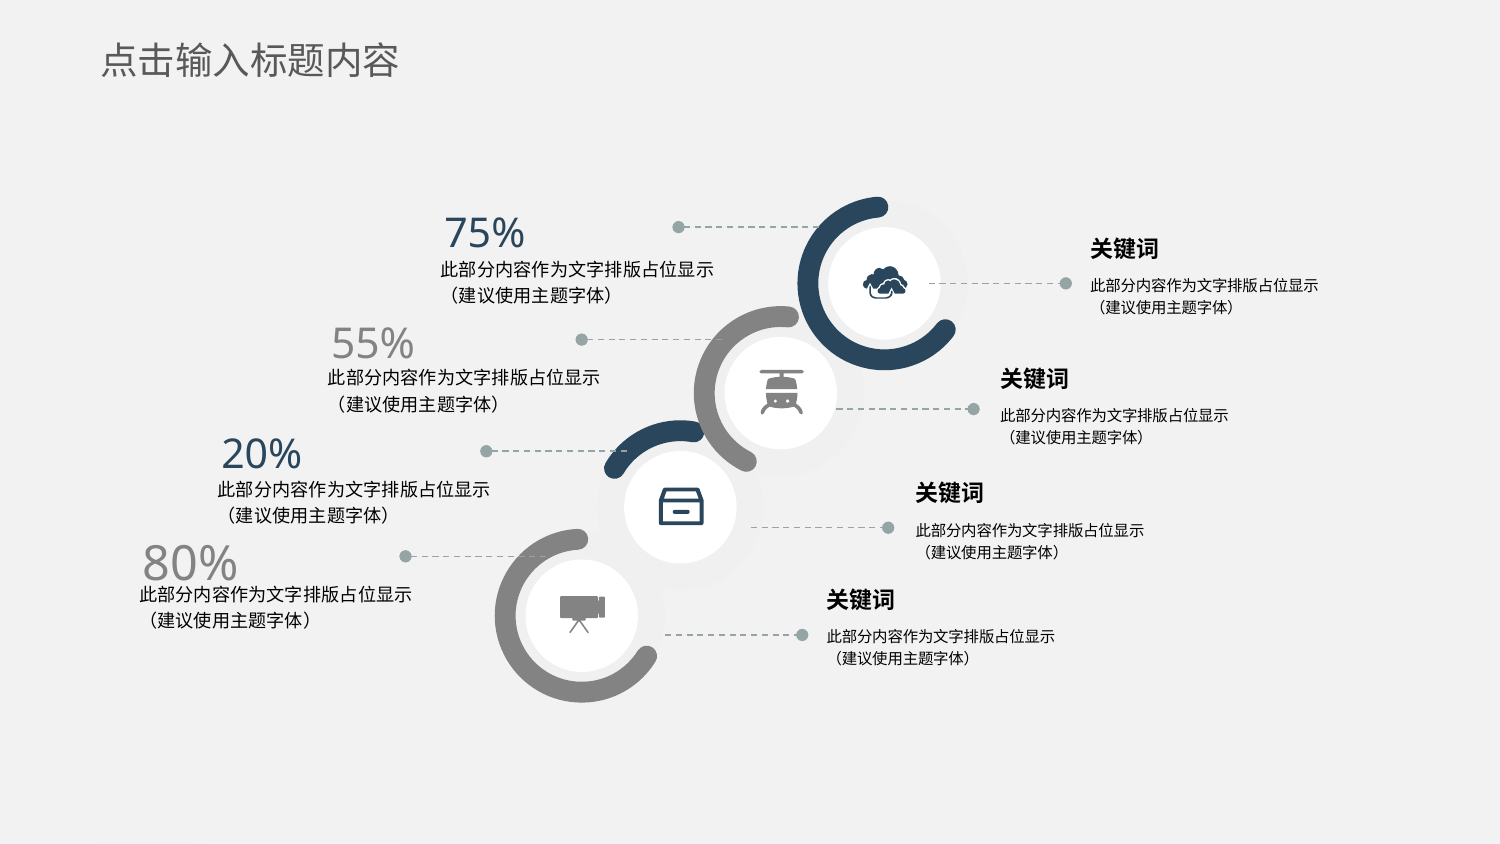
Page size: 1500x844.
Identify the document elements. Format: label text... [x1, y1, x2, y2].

text_box 点击输入标题内容 [100, 28, 450, 91]
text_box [138, 206, 400, 638]
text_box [405, 199, 1336, 700]
